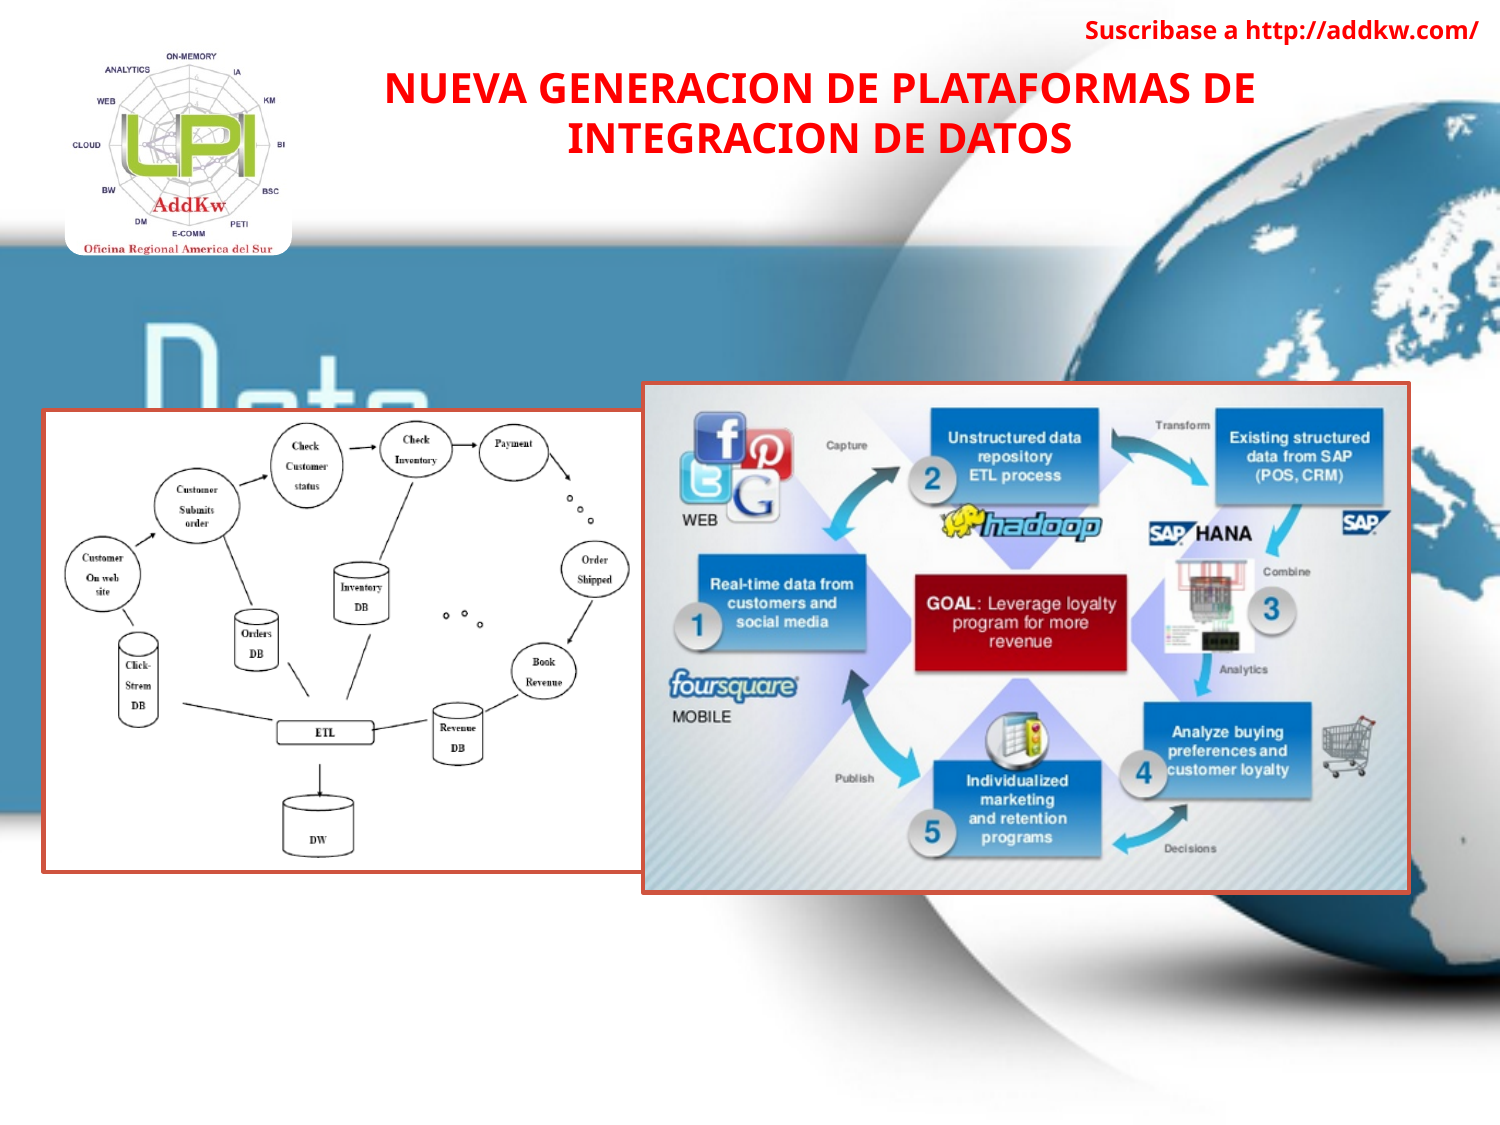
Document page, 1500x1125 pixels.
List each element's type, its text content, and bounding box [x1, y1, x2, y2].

picture [0, 0, 1500, 1125]
text_box Suscribase a http://addkw.com/ [1070, 7, 1495, 52]
text_box Nueva generacion de plataformas de Integracion de datos [276, 54, 1364, 173]
